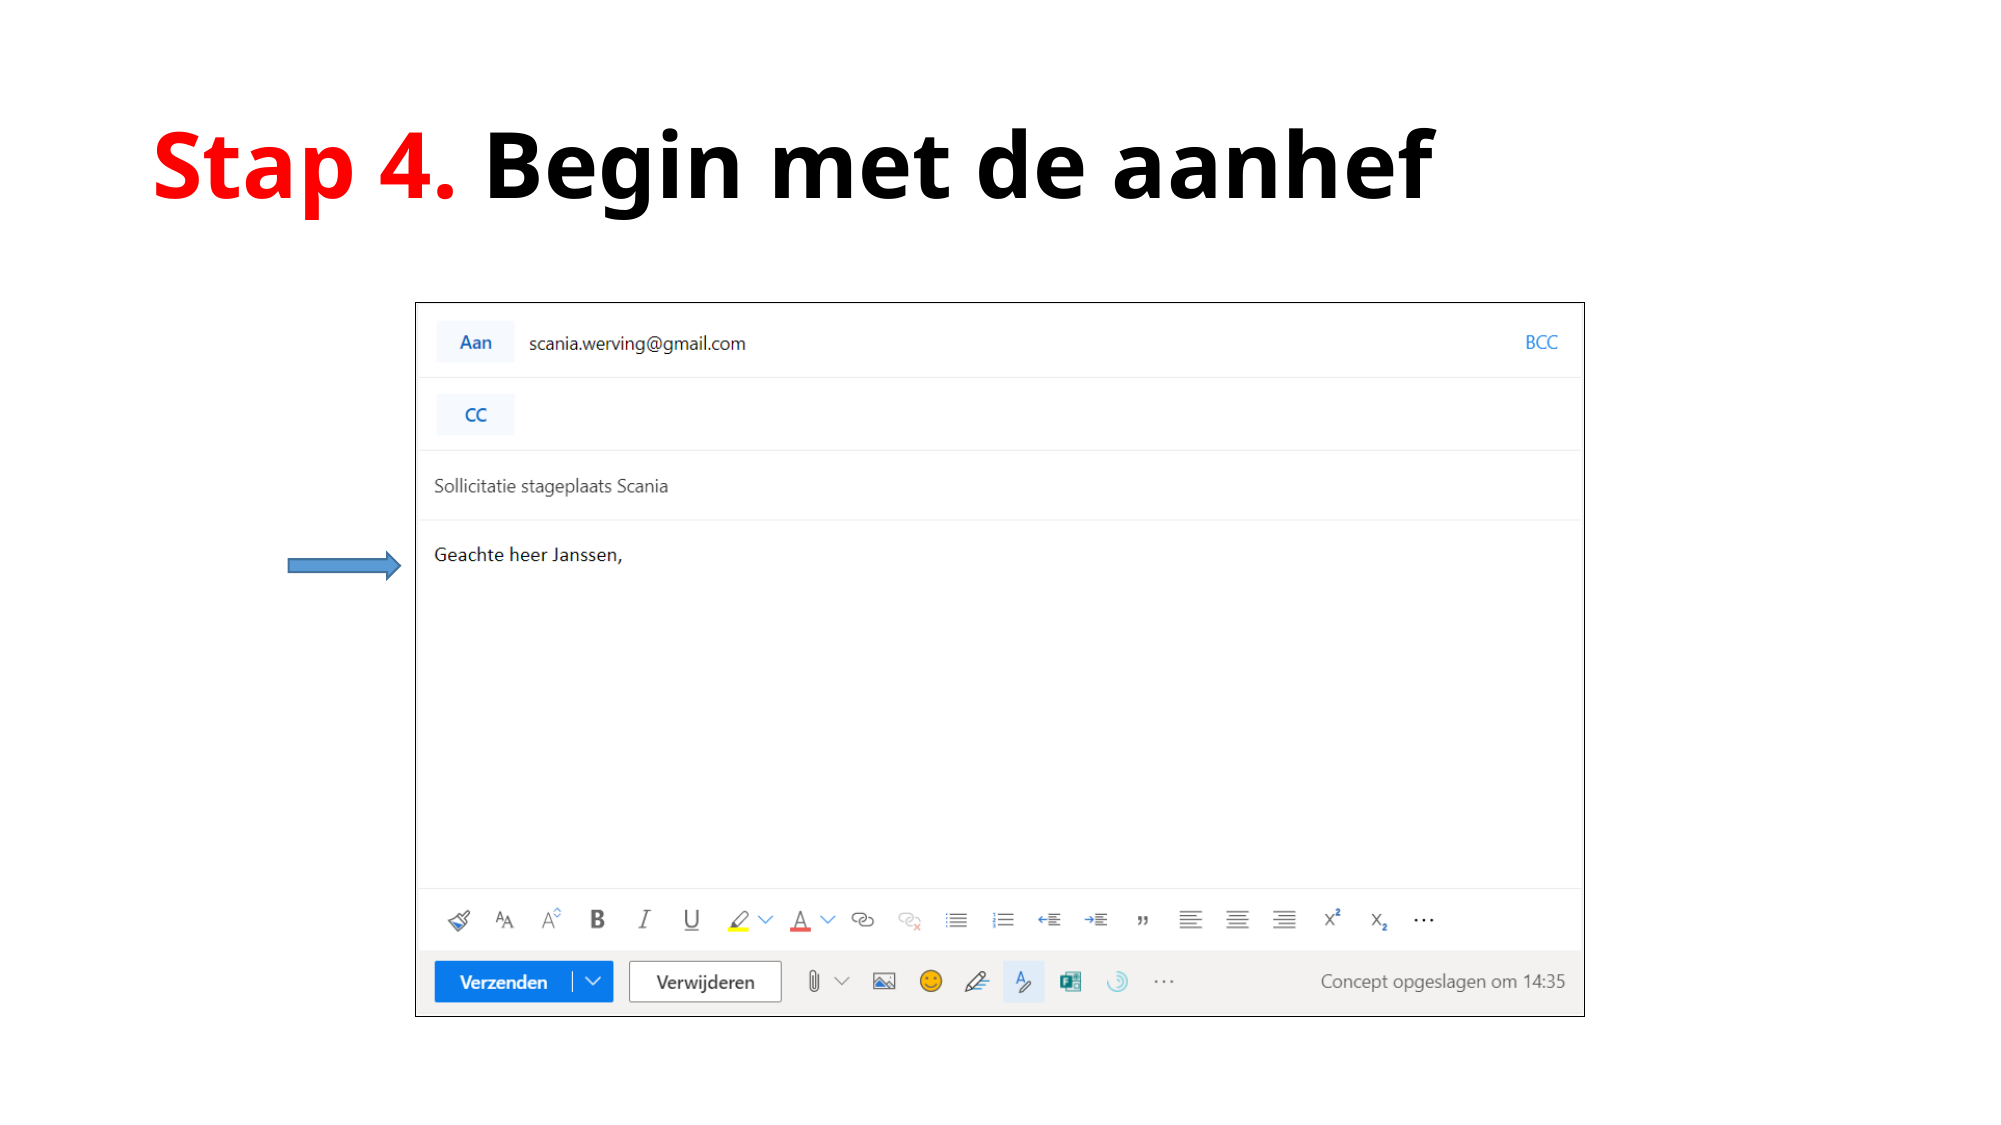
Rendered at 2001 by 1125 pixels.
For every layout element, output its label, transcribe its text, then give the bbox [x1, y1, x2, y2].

title Stap 4. Begin met de aanhef [137, 59, 1863, 278]
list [415, 302, 1585, 1017]
text_box [287, 550, 402, 582]
